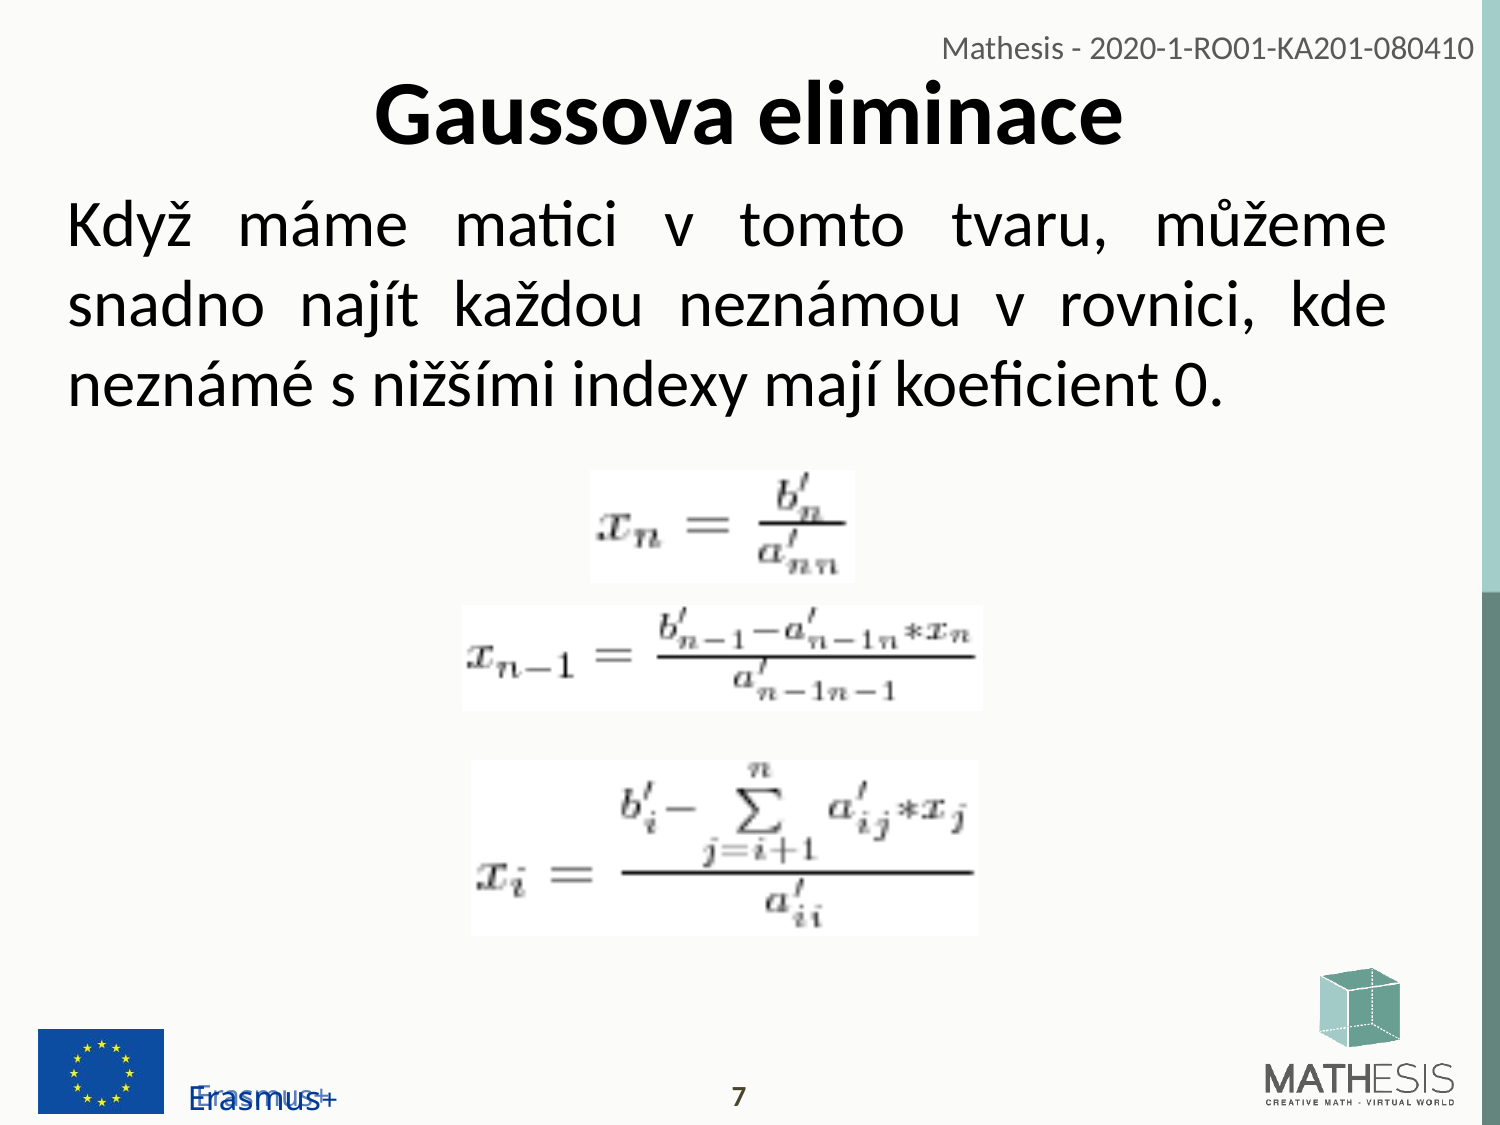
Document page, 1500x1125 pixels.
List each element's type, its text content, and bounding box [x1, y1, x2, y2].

title Gaussova eliminace [75, 45, 1425, 233]
picture [461, 605, 983, 711]
list Když máme matici v tomto tvaru, můžeme snadno najít každou neznámou v rovnici, kde neznámé s nižšími indexy mají koeficient 0. [53, 172, 1404, 556]
picture [590, 469, 855, 583]
picture [471, 760, 979, 936]
picture [38, 1029, 164, 1114]
